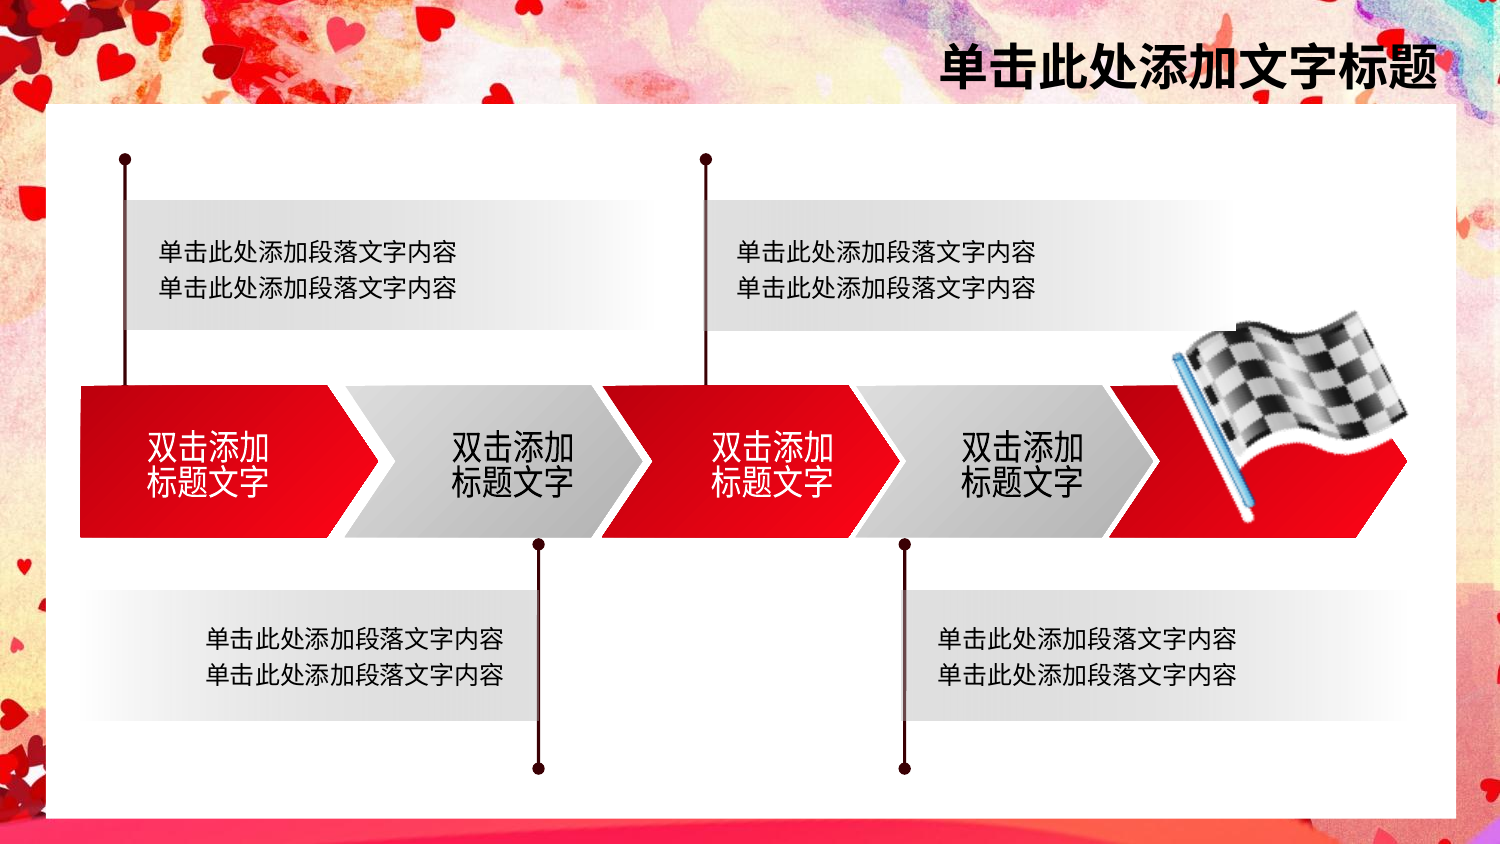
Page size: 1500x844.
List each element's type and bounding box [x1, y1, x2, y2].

text_box [80, 385, 1407, 538]
text_box [118, 153, 124, 166]
text_box [1195, 295, 1386, 499]
text_box [533, 762, 545, 775]
text_box [539, 538, 545, 551]
text_box [703, 148, 1236, 385]
text_box [699, 153, 703, 165]
picture [0, 0, 1500, 844]
text_box [901, 535, 1410, 772]
text_box [124, 147, 657, 385]
text_box [898, 763, 910, 775]
text_box [77, 535, 539, 772]
